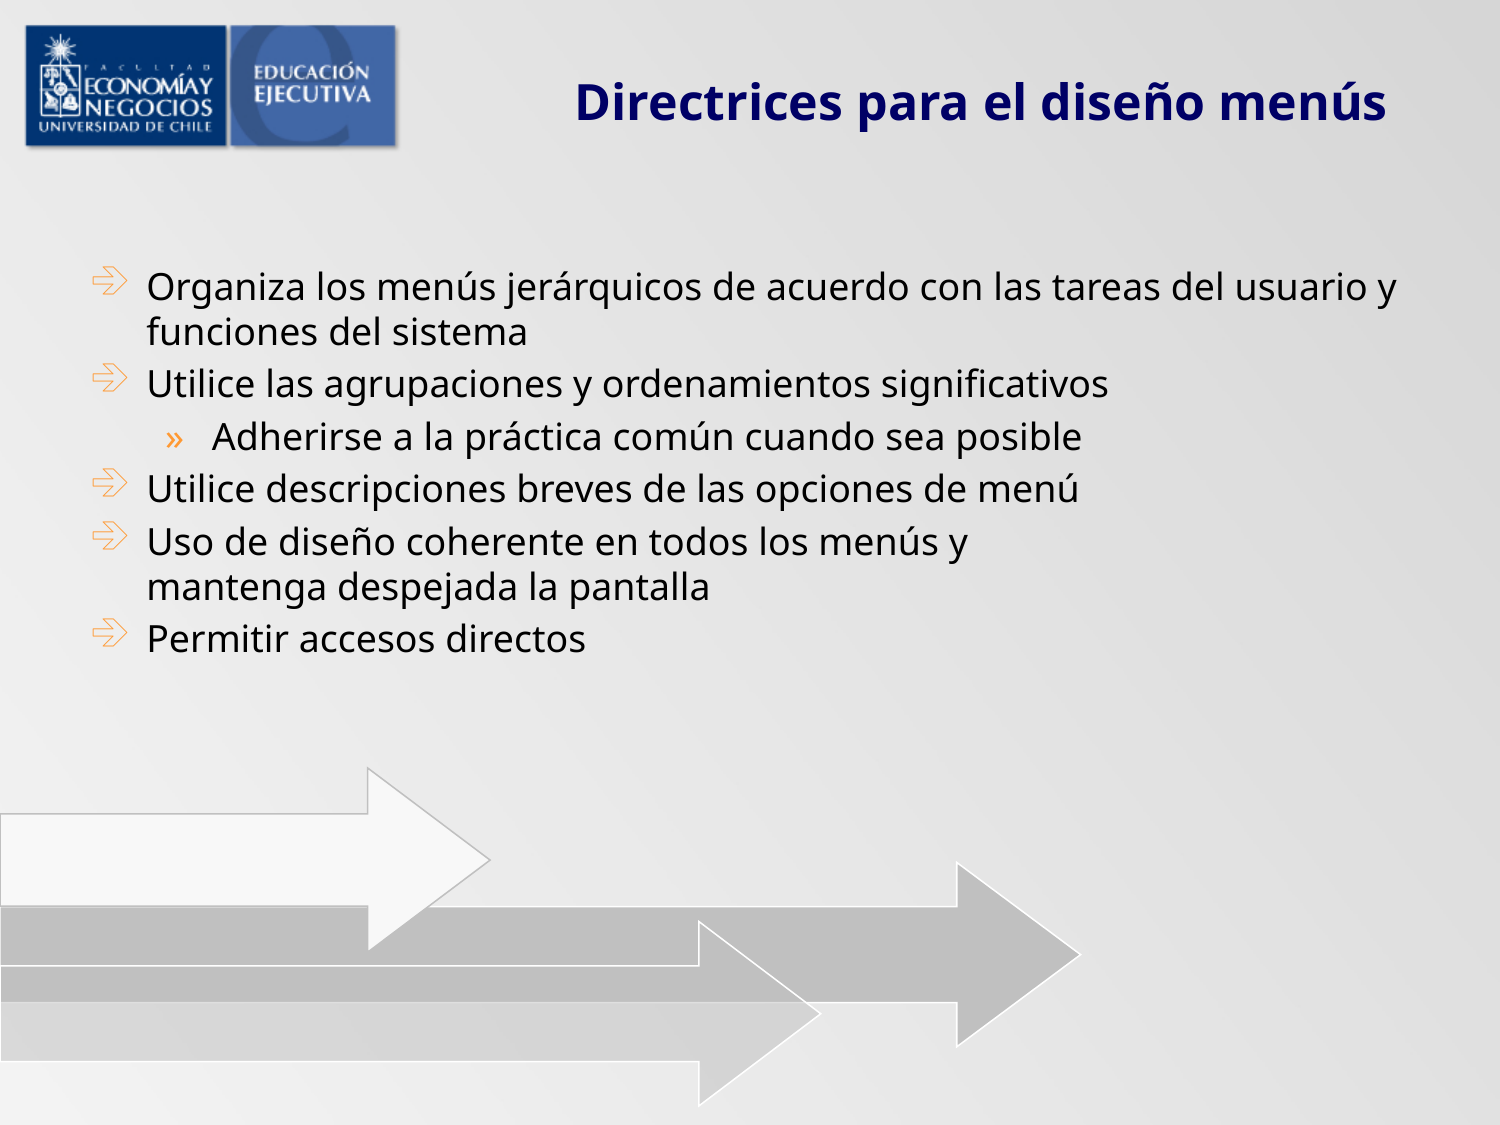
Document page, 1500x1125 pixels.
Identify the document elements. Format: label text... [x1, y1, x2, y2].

title Directrices para el diseño menús [52, 66, 1404, 136]
picture [0, 0, 1500, 1125]
list Organiza los menús jerárquicos de acuerdo con las tareas del usuario y funciones del sistema Utilice las agrupaciones y ordenamientos significativos Adherirse a la práctica común cuando sea posible Utilice descripciones breves de las opciones de menú Uso de diseño coherente en todos los menús y mantenga despejada la pantalla Permitir accesos directos [74, 255, 1426, 1095]
